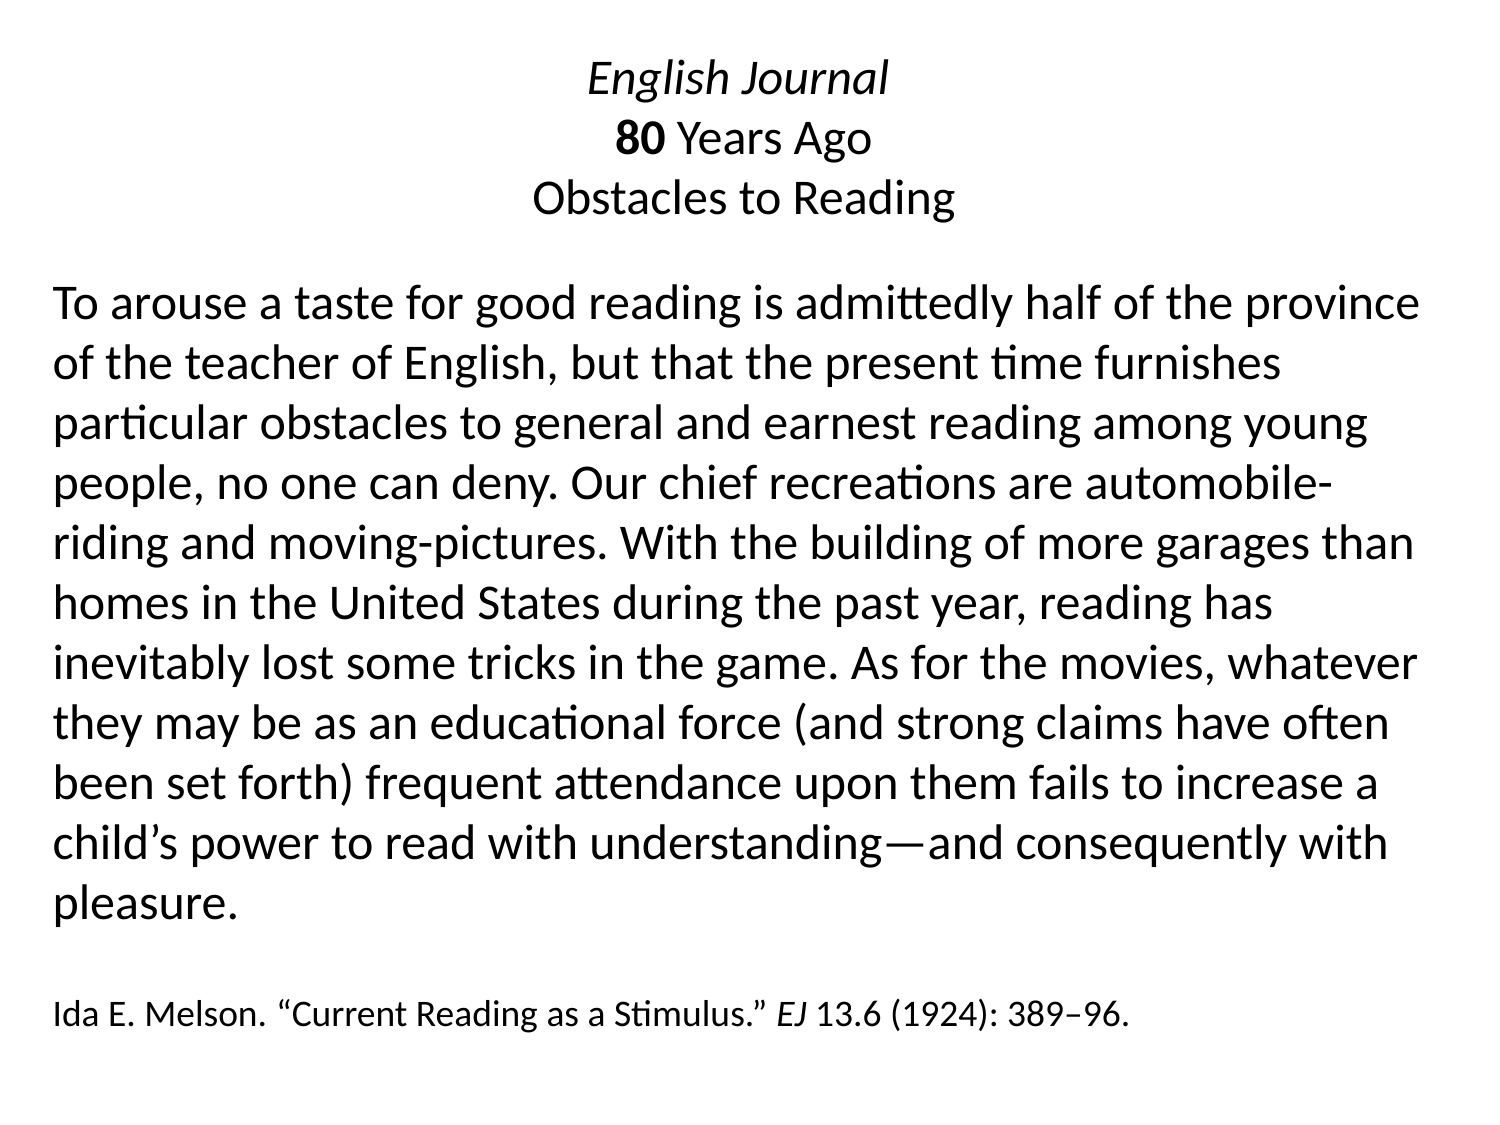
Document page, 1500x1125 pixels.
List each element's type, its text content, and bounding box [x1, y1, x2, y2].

text_box English Journal 80 Years Ago Obstacles to Reading To arouse a taste for good reading is admittedly half of the province of the teacher of English, but that the present time furnishes particular obstacles to general and earnest reading among young people, no one can deny. Our chief recreations are automobile-riding and moving-pictures. With the building of more garages than homes in the United States during the past year, reading has inevitably lost some tricks in the game. As for the movies, whatever they may be as an educational force (and strong claims have often been set forth) frequent attendance upon them fails to increase a child’s power to read with understanding—and consequently with pleasure. Ida E. Melson. “Current Reading as a Stimulus.” EJ 13.6 (1924): 389–96. [37, 36, 1450, 1042]
